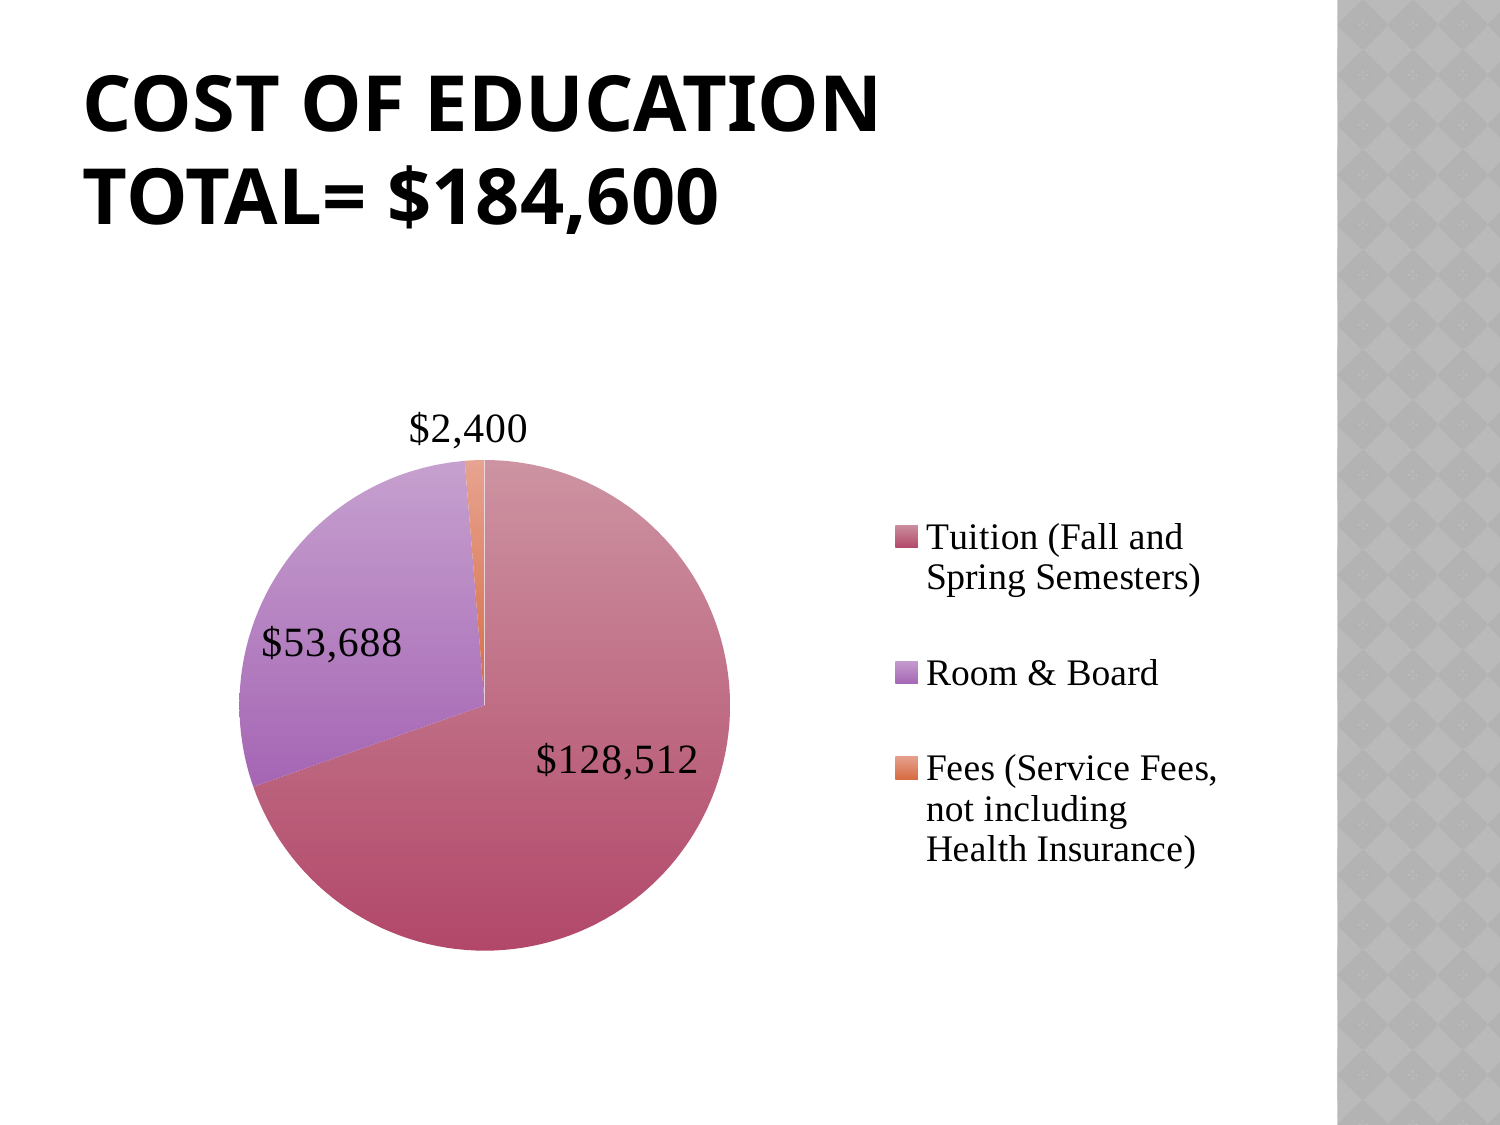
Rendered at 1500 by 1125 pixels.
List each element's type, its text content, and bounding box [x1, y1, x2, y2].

title Cost of Education Total= $184,600 [75, 52, 1263, 240]
chart [74, 263, 1263, 1060]
